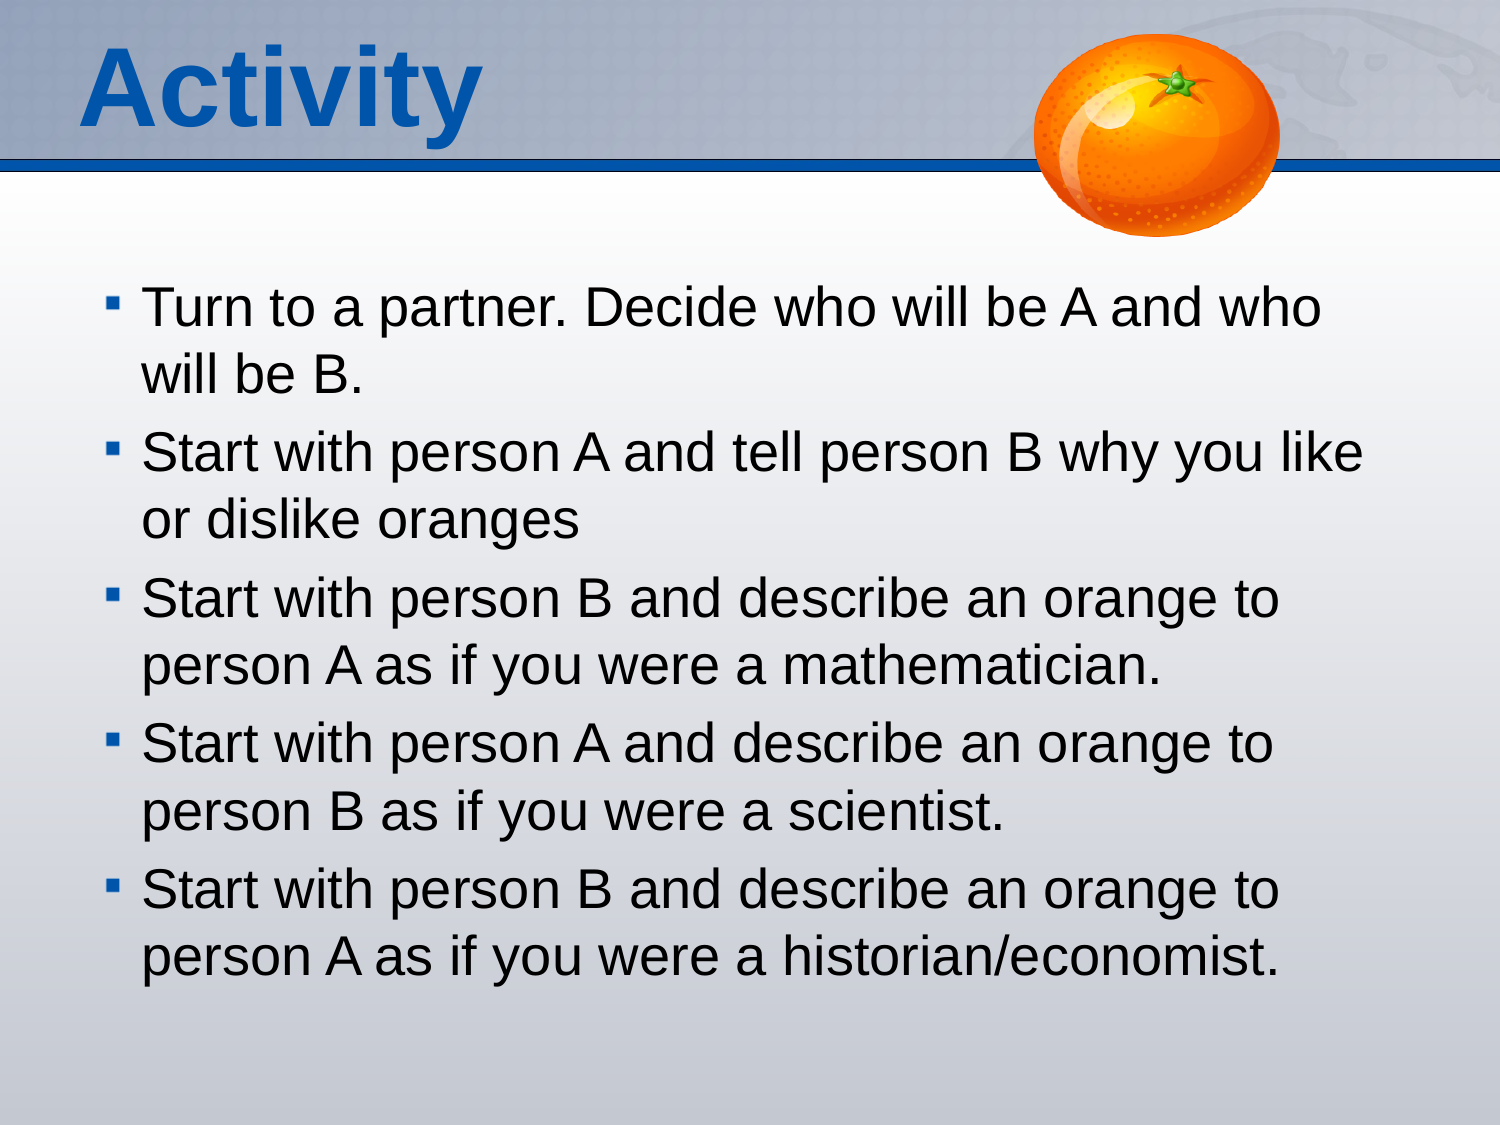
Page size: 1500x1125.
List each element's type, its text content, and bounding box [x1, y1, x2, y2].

picture [0, 0, 1500, 1125]
list Turn to a partner. Decide who will be A and who will be B. Start with person A and tell person B why you like or dislike oranges Start with person B and describe an orange to person A as if you were a mathematician. Start with person A and describe an orange to person B as if you were a scientist. Start with person B and describe an orange to person A as if you were a historian/economist. [74, 262, 1426, 1006]
title Activity [62, 0, 1413, 176]
